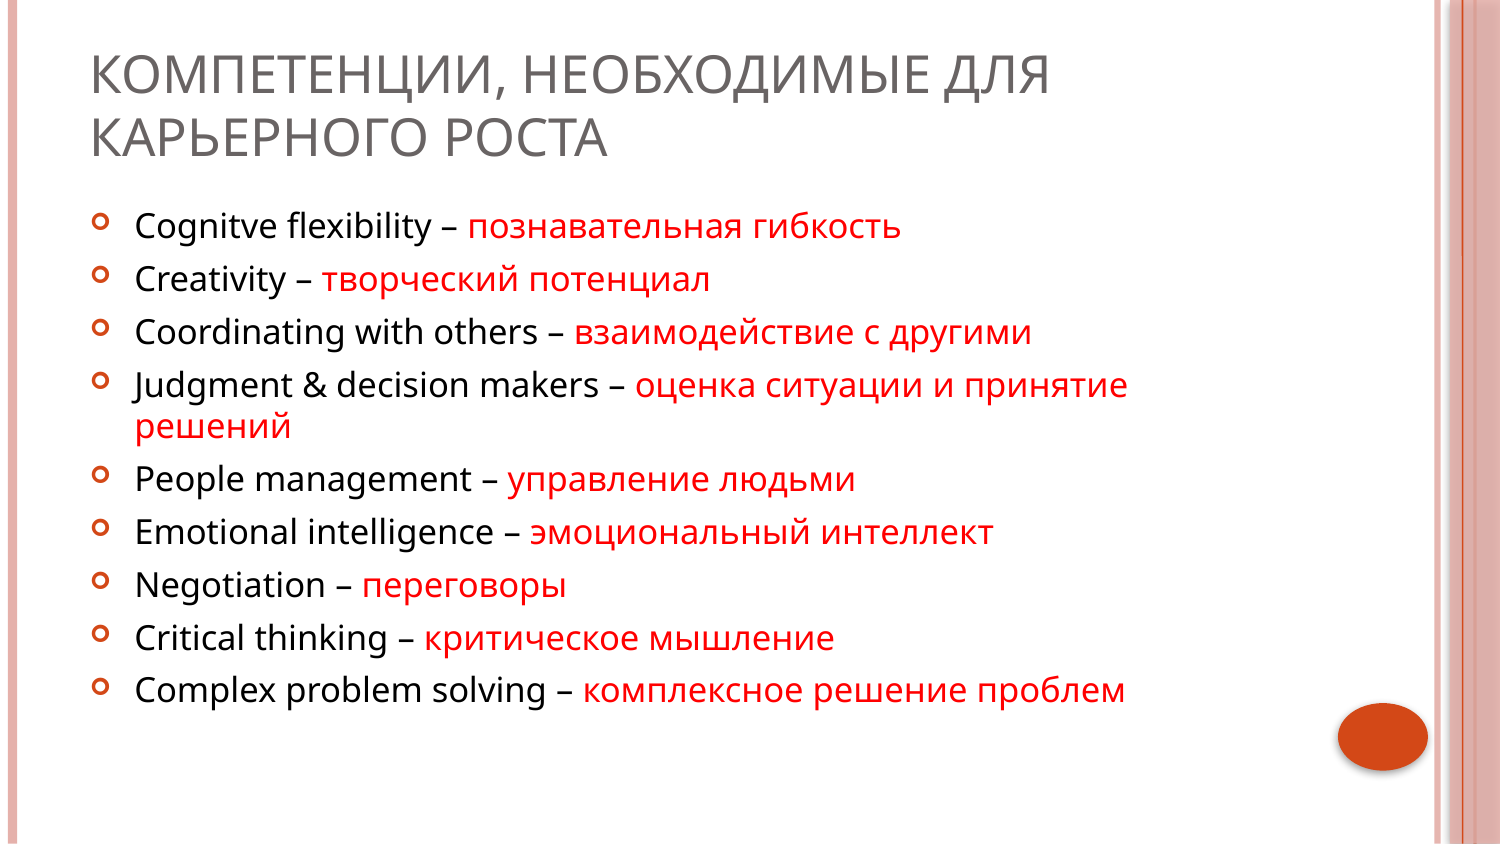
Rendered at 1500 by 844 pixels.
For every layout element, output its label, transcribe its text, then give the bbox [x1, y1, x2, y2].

list Cognitve flexibility – познавательная гибкость Creativity – творческий потенциал Coordinating with others – взаимодействие с другими Judgment & decision makers – оценка ситуации и принятие решений People management – управление людьми Emotional intelligence – эмоциональный интеллект Negotiation – переговоры Critical thinking – критическое мышление Complex problem solving – комплексное решение проблем [75, 196, 1300, 722]
title Компетенции, необходимые для карьерного роста [75, 33, 1300, 175]
